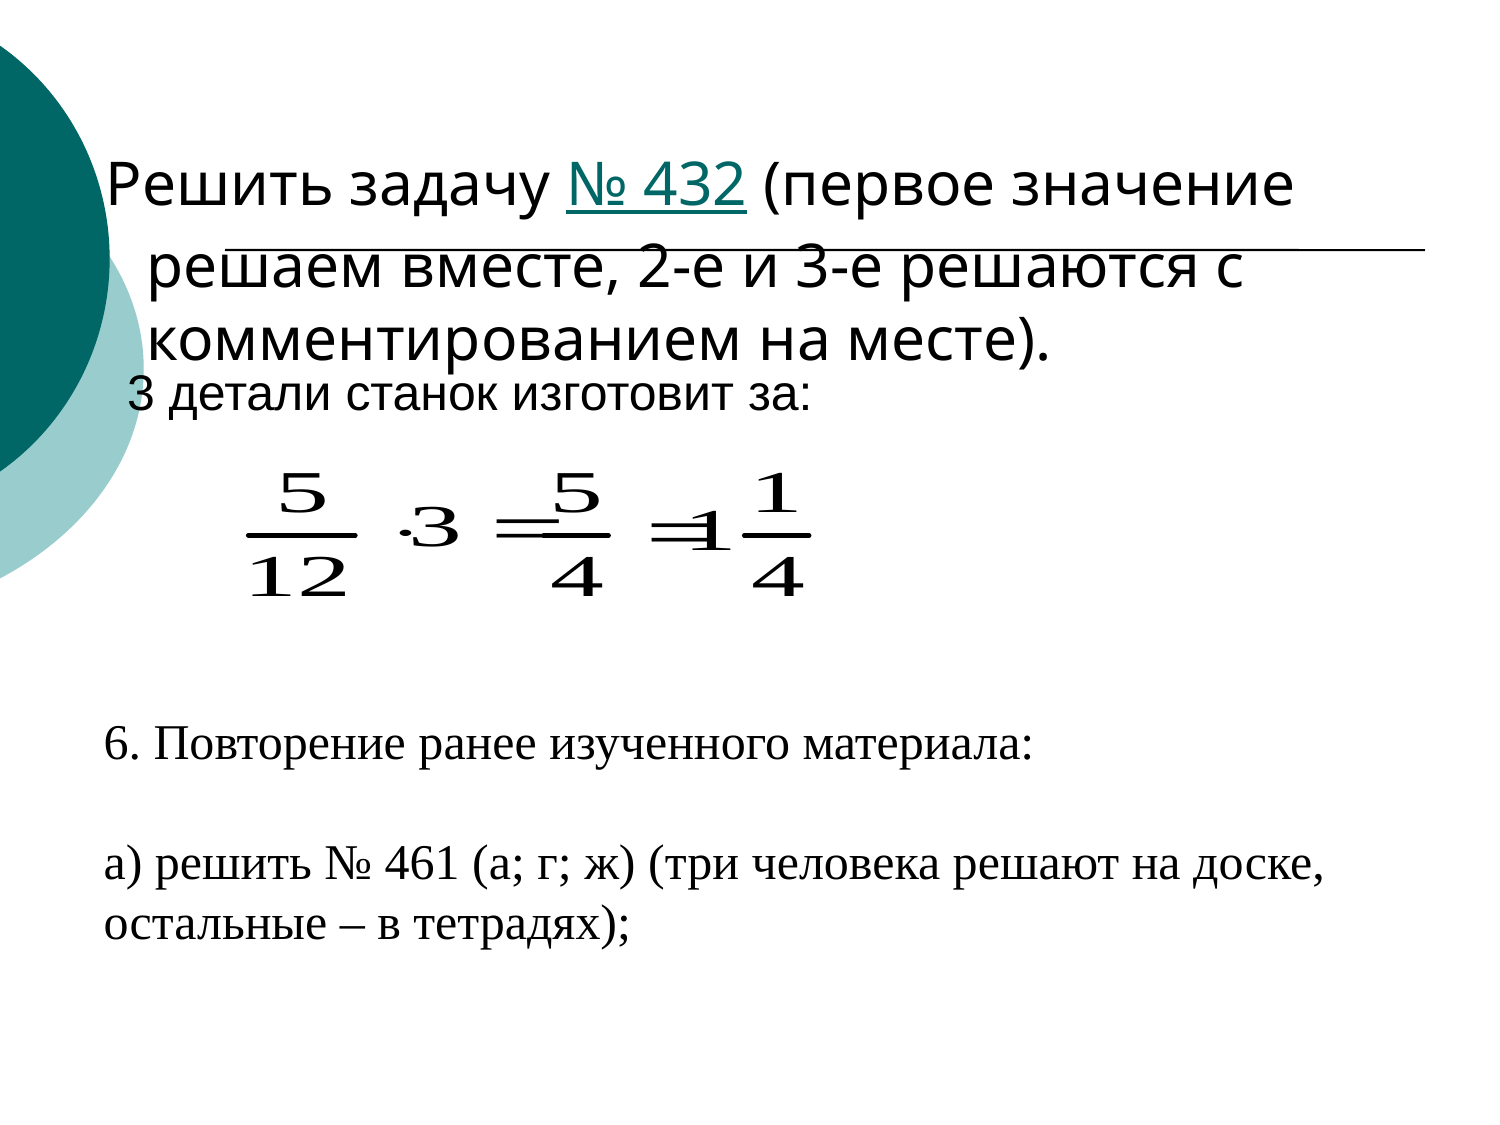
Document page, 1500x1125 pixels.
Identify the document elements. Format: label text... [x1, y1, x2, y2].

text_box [229, 455, 420, 610]
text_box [395, 491, 567, 562]
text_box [678, 455, 832, 611]
text_box 6. Повторение ранее изученного материала: а) решить № 461 (а; г; ж) (три человека решают на доске, остальные – в тетрадях); [88, 701, 1500, 957]
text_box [525, 455, 677, 611]
text_box 3 детали станок изготовит за: [112, 352, 1500, 428]
list Решить задачу № 432 (первое значение решаем вместе, 2-е и 3-е решаются с комментированием на месте). [74, 136, 1426, 1038]
